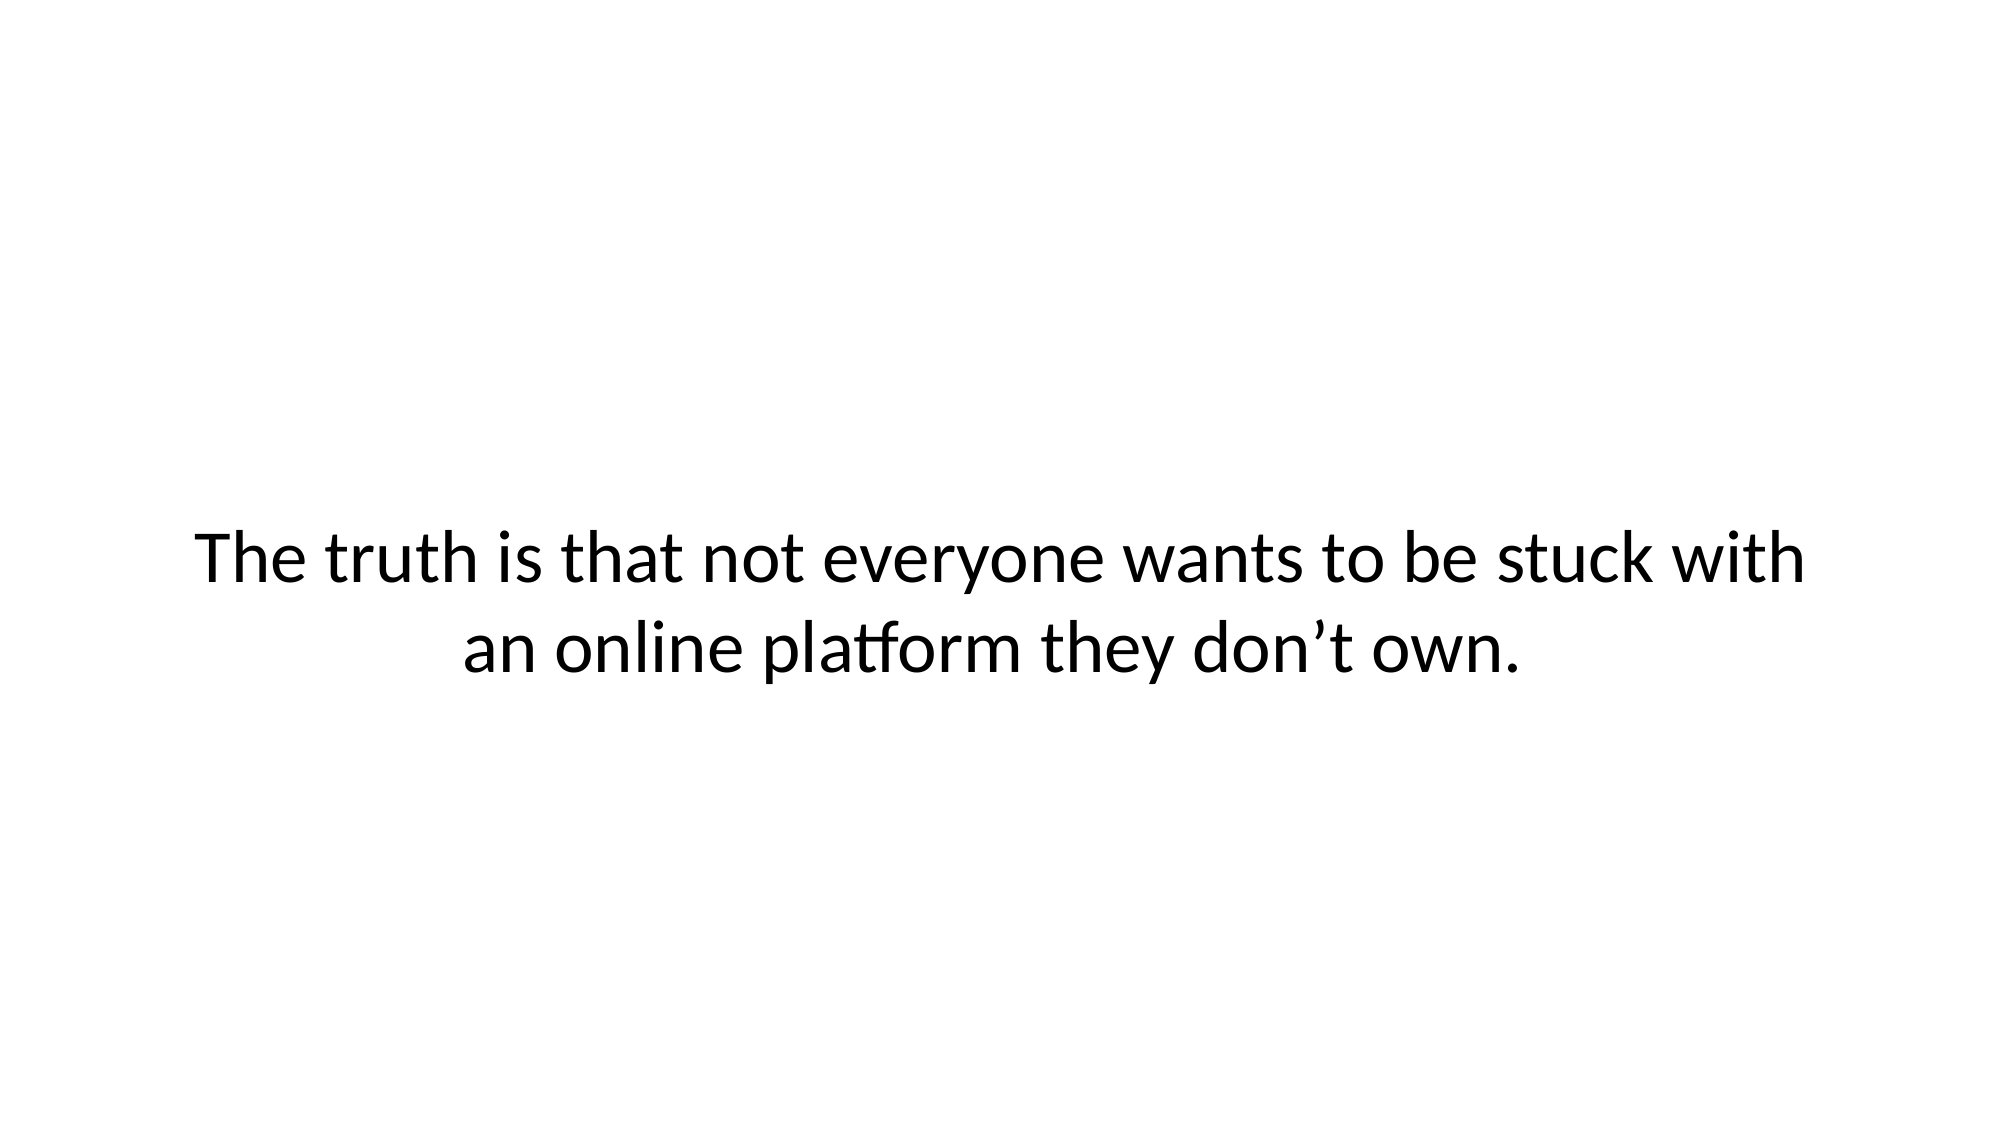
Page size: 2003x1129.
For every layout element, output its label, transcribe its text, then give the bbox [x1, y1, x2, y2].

title The truth is that not everyone wants to be stuck with an online platform they don’t own. [150, 350, 1853, 844]
